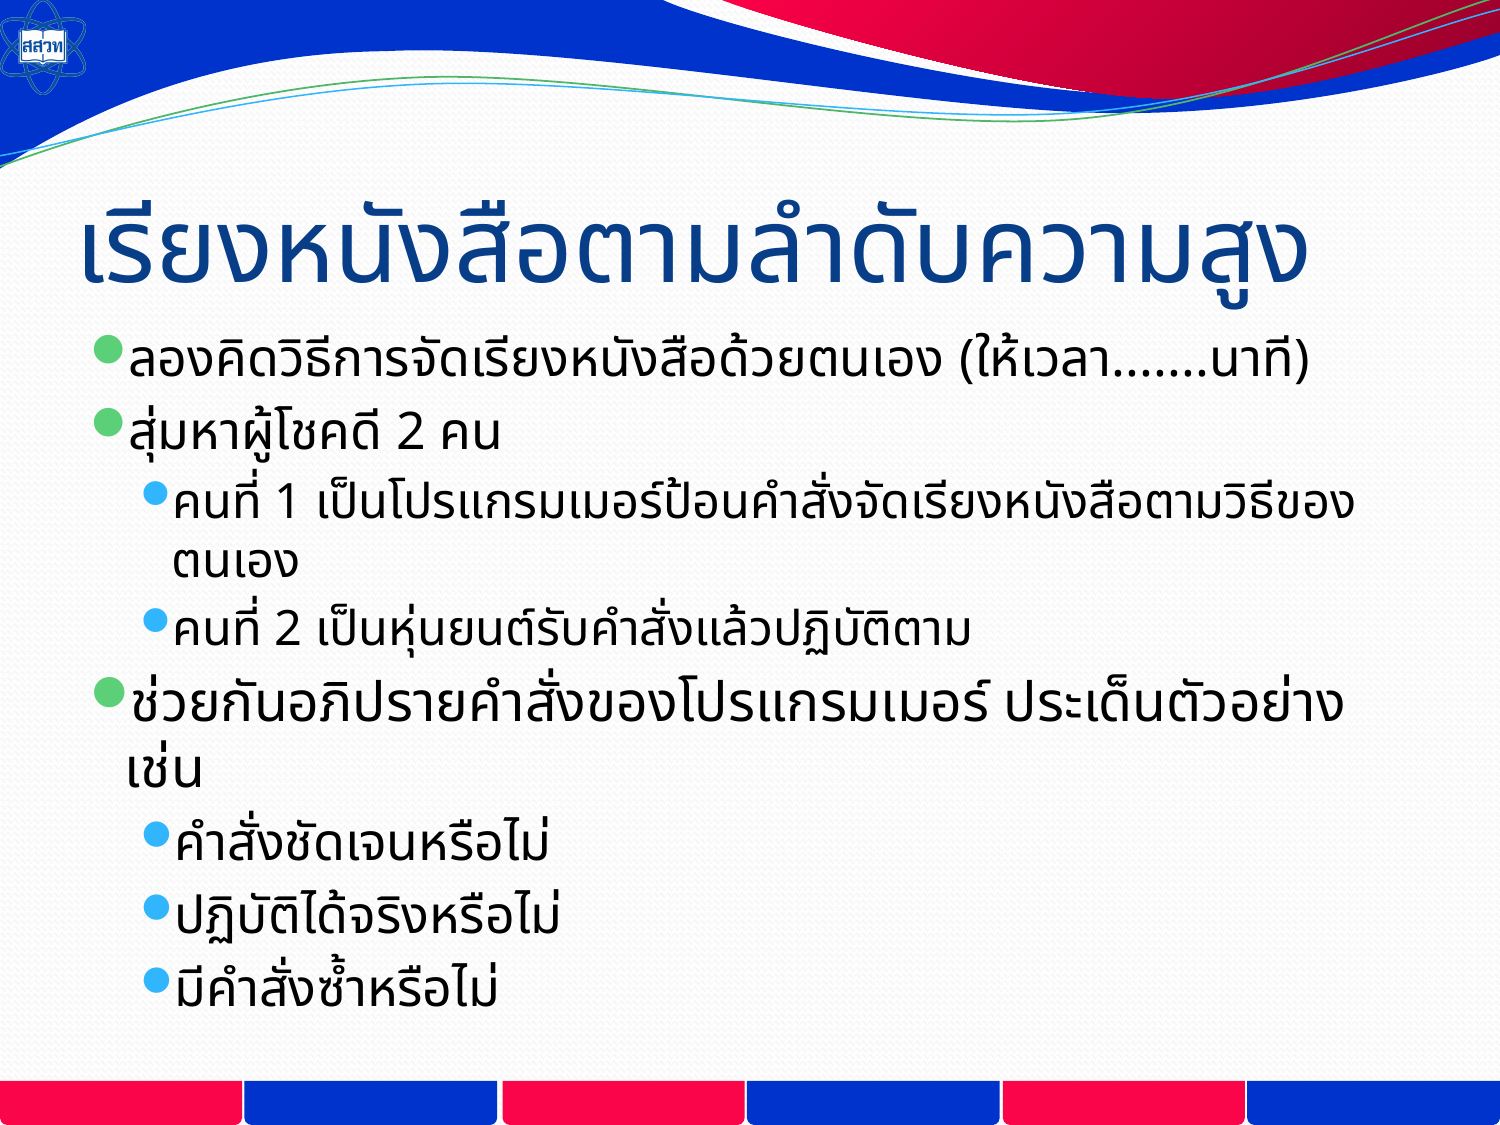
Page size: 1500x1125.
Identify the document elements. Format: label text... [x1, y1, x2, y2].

picture [0, 0, 86, 95]
title เรียงหนังสือตามลำดับความสูง [75, 115, 1425, 303]
list ลองคิดวิธีการจัดเรียงหนังสือด้วยตนเอง (ให้เวลา.......นาที) สุ่มหาผู้โชคดี 2 คน คนที่ 1 เป็นโปรแกรมเมอร์ป้อนคำสั่งจัดเรียงหนังสือตามวิธีของตนเอง คนที่ 2 เป็นหุ่นยนต์รับคำสั่งแล้วปฏิบัติตาม ช่วยกันอภิปรายคำสั่งของโปรแกรมเมอร์ ประเด็นตัวอย่าง เช่น คำสั่งชัดเจนหรือไม่ ปฏิบัติได้จริงหรือไม่ มีคำสั่งซ้ำหรือไม่ [75, 317, 1425, 1038]
